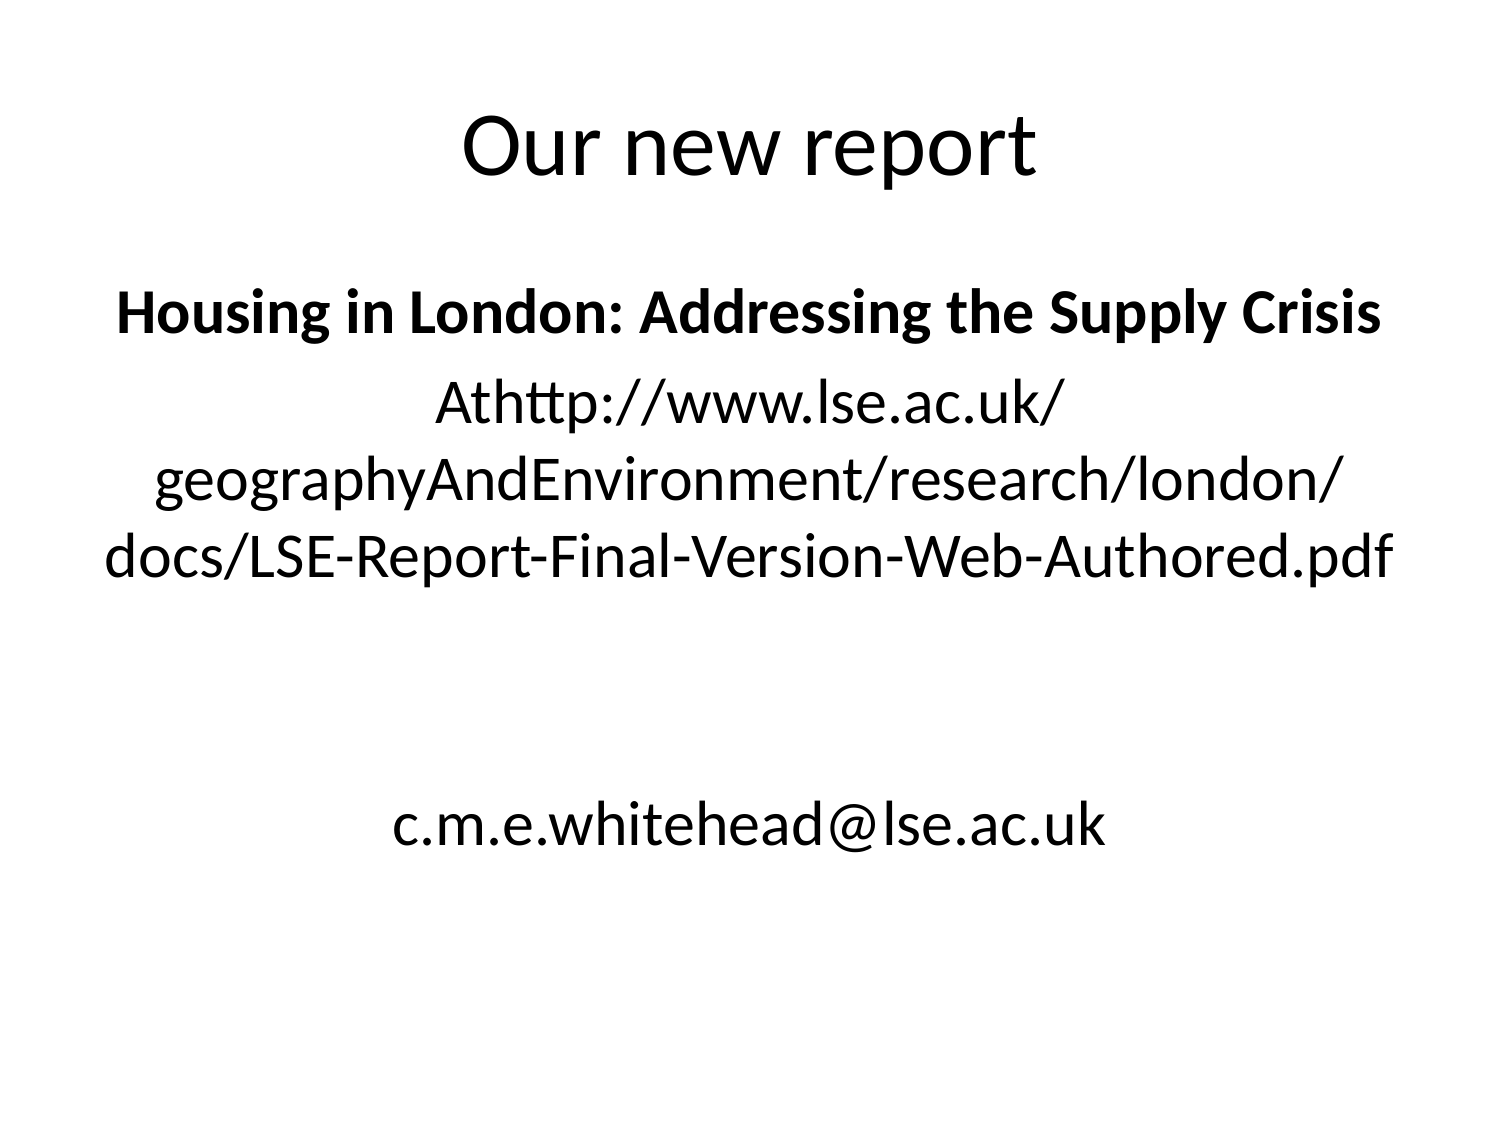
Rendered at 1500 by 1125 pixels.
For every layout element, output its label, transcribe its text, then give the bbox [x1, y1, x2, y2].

list Housing in London: Addressing the Supply Crisis Athttp://www.lse.ac.uk/geographyAndEnvironment/research/london/docs/LSE-Report-Final-Version-Web-Authored.pdf c.m.e.whitehead@lse.ac.uk [75, 262, 1425, 1005]
title Our new report [75, 45, 1425, 233]
